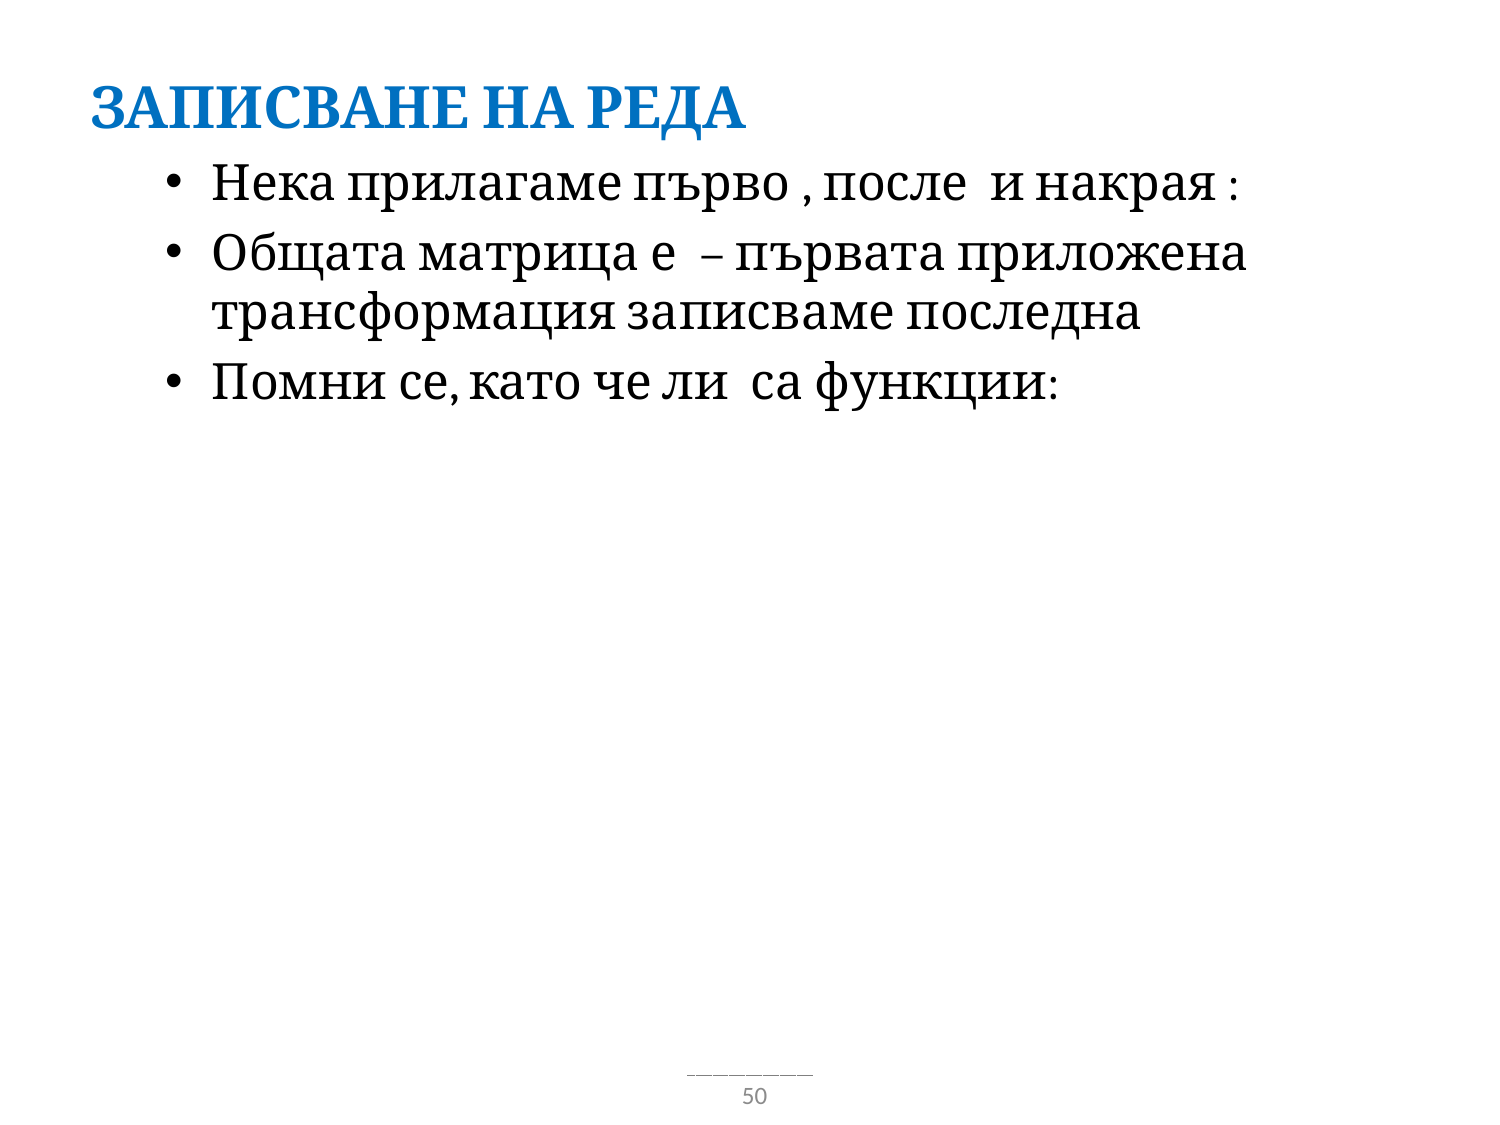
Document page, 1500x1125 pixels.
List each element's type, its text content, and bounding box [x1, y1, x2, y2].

slide_number 50 [579, 1065, 930, 1125]
